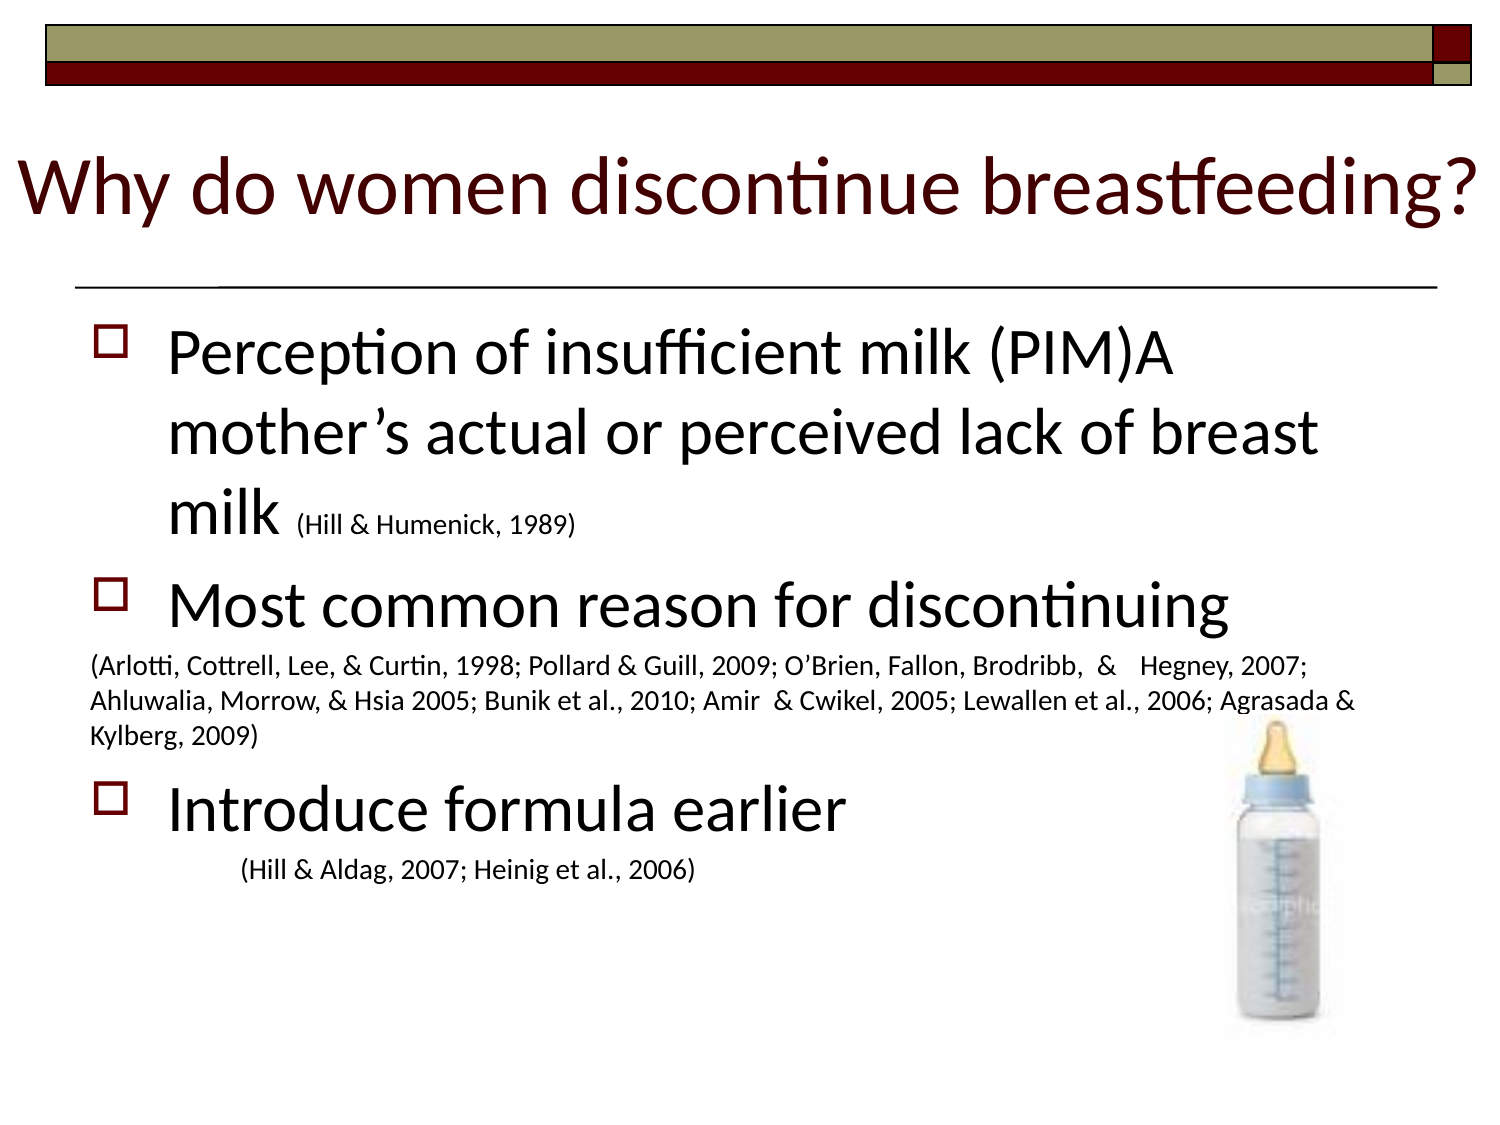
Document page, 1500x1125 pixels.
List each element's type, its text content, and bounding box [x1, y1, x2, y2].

list Perception of insufficient milk (PIM)A mother’s actual or perceived lack of breast milk (Hill & Humenick, 1989) Most common reason for discontinuing (Arlotti, Cottrell, Lee, & Curtin, 1998; Pollard & Guill, 2009; O’Brien, Fallon, Brodribb, & Hegney, 2007; Ahluwalia, Morrow, & Hsia 2005; Bunik et al., 2010; Amir & Cwikel, 2005; Lewallen et al., 2006; Agrasada & Kylberg, 2009) Introduce formula earlier (Hill & Aldag, 2007; Heinig et al., 2006) [74, 299, 1426, 1006]
title Why do women discontinue breastfeeding? [0, 87, 1500, 276]
picture [1187, 714, 1369, 1043]
